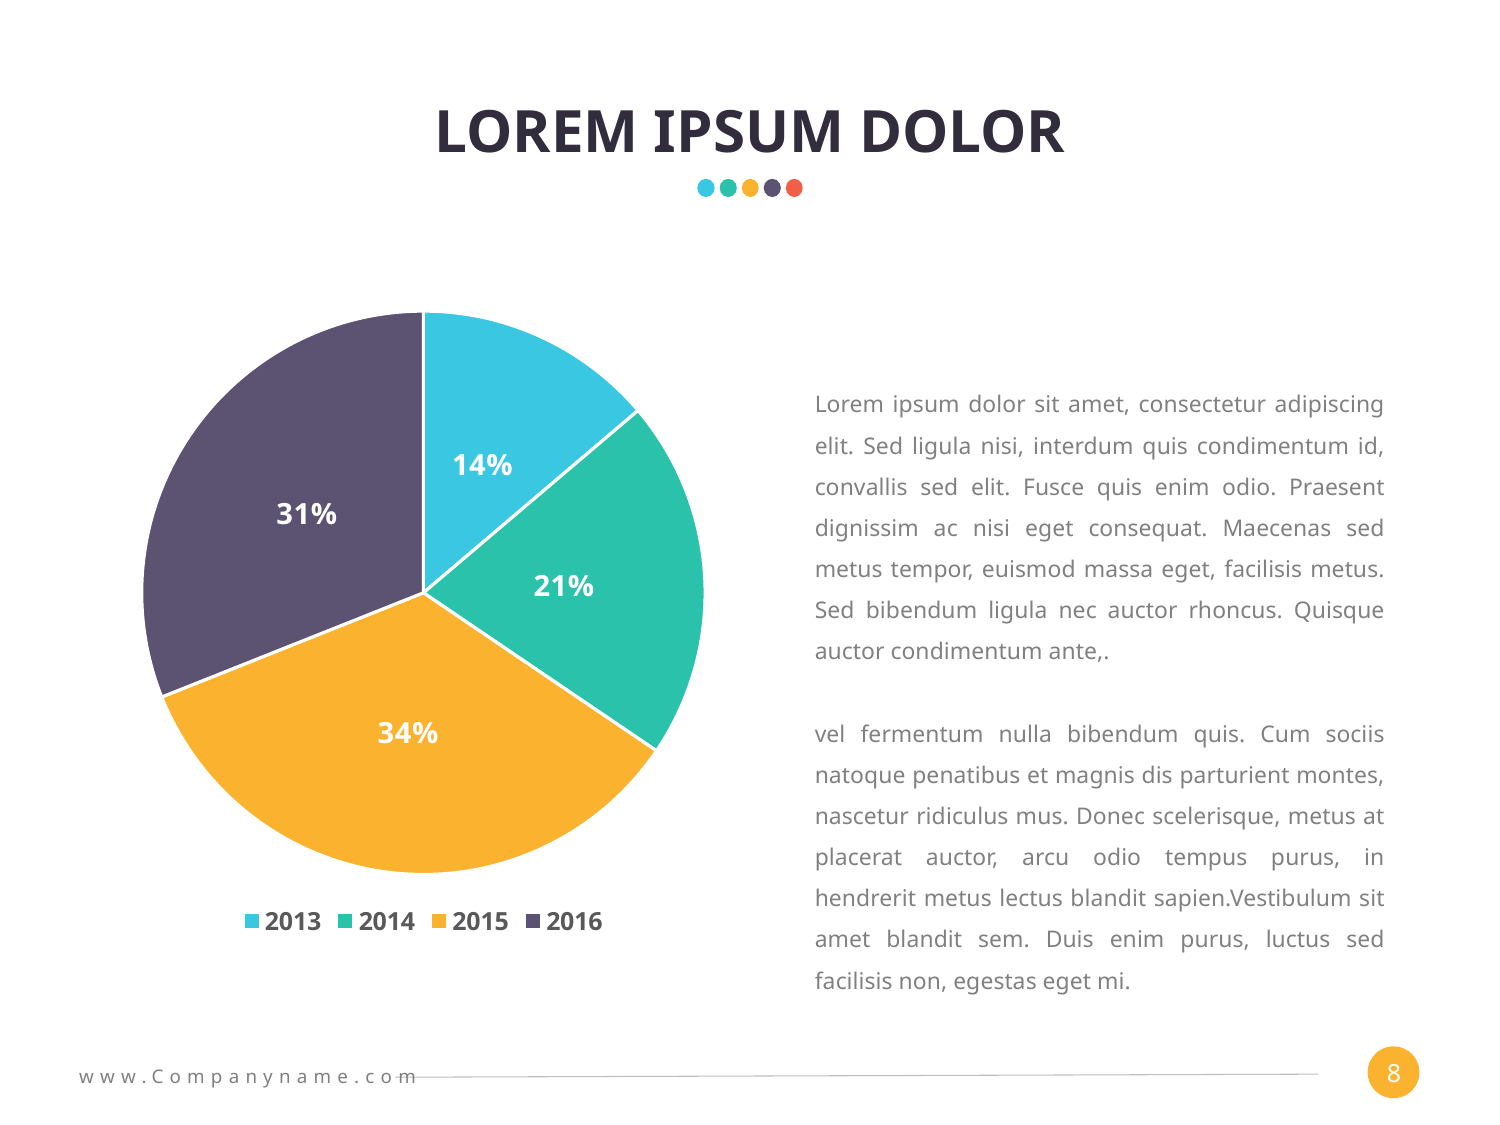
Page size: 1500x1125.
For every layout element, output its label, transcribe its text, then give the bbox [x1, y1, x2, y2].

chart [0, 298, 911, 945]
text_box Lorem ipsum dolor sit amet, consectetur adipiscing elit. Sed ligula nisi, interdum quis condimentum id, convallis sed elit. Fusce quis enim odio. Praesent dignissim ac nisi eget consequat. Maecenas sed metus tempor, euismod massa eget, facilisis metus. Sed bibendum ligula nec auctor rhoncus. Quisque auctor condimentum ante,. vel fermentum nulla bibendum quis. Cum sociis natoque penatibus et magnis dis parturient montes, nascetur ridiculus mus. Donec scelerisque, metus at placerat auctor, arcu odio tempus purus, in hendrerit metus lectus blandit sapien.Vestibulum sit amet blandit sem. Duis enim purus, luctus sed facilisis non, egestas eget mi. [800, 368, 1409, 1000]
title LOREM IPSUM DOLOR [0, 42, 1500, 173]
